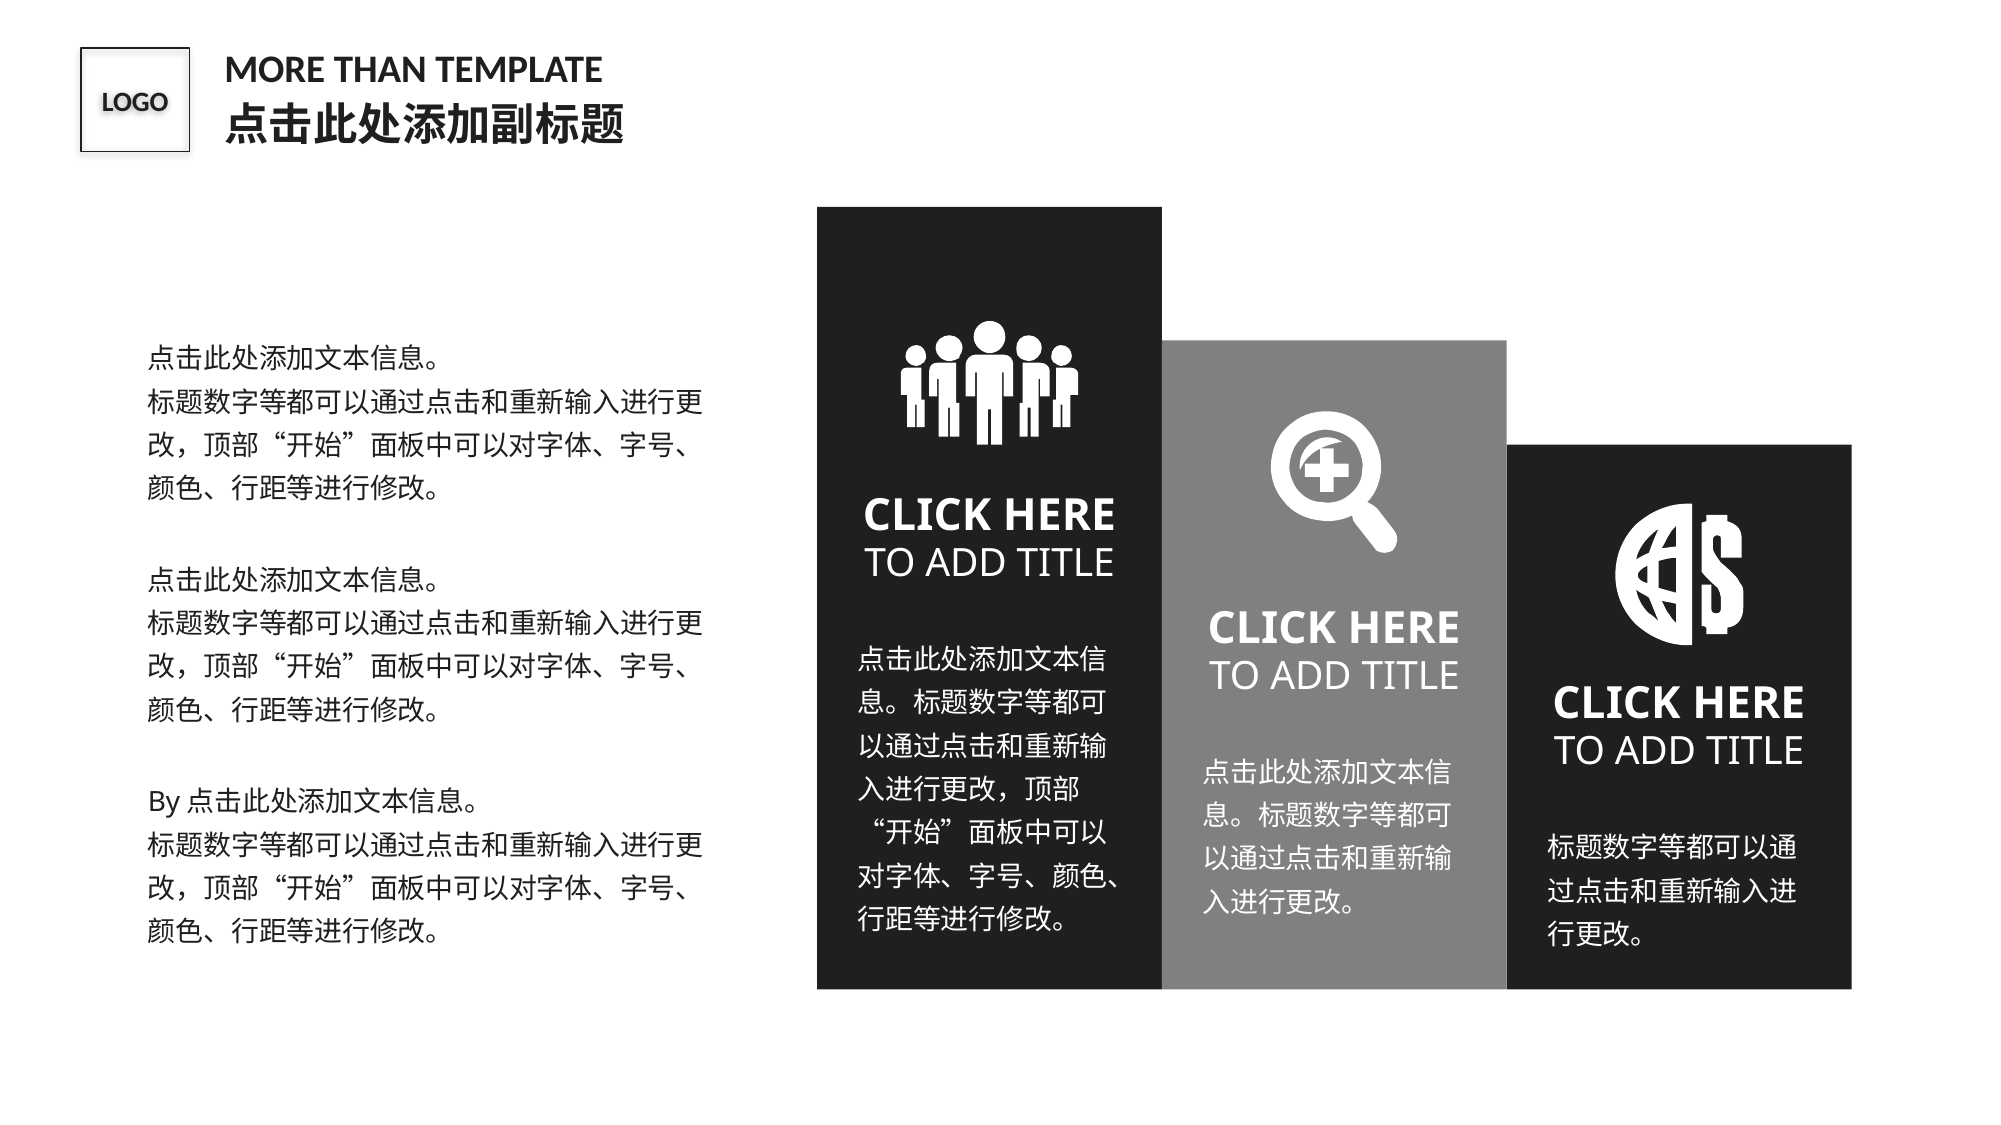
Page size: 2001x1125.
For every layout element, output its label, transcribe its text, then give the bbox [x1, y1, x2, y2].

text_box 点击此处添加文本信息。标题数字等都可以通过点击和重新输入进行更改，顶部“开始”面板中可以对字体、字号、颜色、行距等进行修改。 [837, 621, 1142, 945]
text_box [1016, 335, 1050, 437]
text_box [965, 320, 1014, 445]
text_box [817, 206, 1162, 990]
text_box [900, 367, 925, 428]
text_box [1270, 411, 1398, 553]
text_box CLICK HERE [1187, 588, 1481, 663]
text_box [1051, 345, 1072, 366]
text_box MORE THAN TEMPLATE 点击此处添加副标题 [204, 29, 677, 159]
text_box [929, 335, 963, 437]
text_box TO ADD TITLE [1189, 640, 1480, 707]
text_box [905, 345, 927, 366]
text_box TO ADD TITLE [844, 527, 1135, 594]
text_box [1506, 444, 1852, 990]
text_box CLICK HERE [1532, 664, 1826, 738]
text_box [1701, 514, 1744, 635]
text_box [1615, 503, 1693, 646]
text_box 点击此处添加文本信息。 标题数字等都可以通过点击和重新输入进行更改，顶部“开始”面板中可以对字体、字号、颜色、行距等进行修改。 [127, 542, 727, 736]
text_box 点击此处添加文本信息。标题数字等都可以通过点击和重新输入进行更改。 [1182, 734, 1487, 928]
text_box [1052, 367, 1079, 428]
text_box By点击此处添加文本信息。 标题数字等都可以通过点击和重新输入进行更改，顶部“开始”面板中可以对字体、字号、颜色、行距等进行修改。 [127, 763, 727, 958]
text_box 标题数字等都可以通过点击和重新输入进行更改。 [1527, 809, 1831, 960]
text_box CLICK HERE [842, 475, 1137, 550]
text_box [1161, 340, 1507, 990]
text_box 点击此处添加文本信息。 标题数字等都可以通过点击和重新输入进行更改，顶部“开始”面板中可以对字体、字号、颜色、行距等进行修改。 [127, 320, 728, 515]
text_box TO ADD TITLE [1533, 715, 1825, 783]
text_box LOGO [80, 47, 190, 152]
